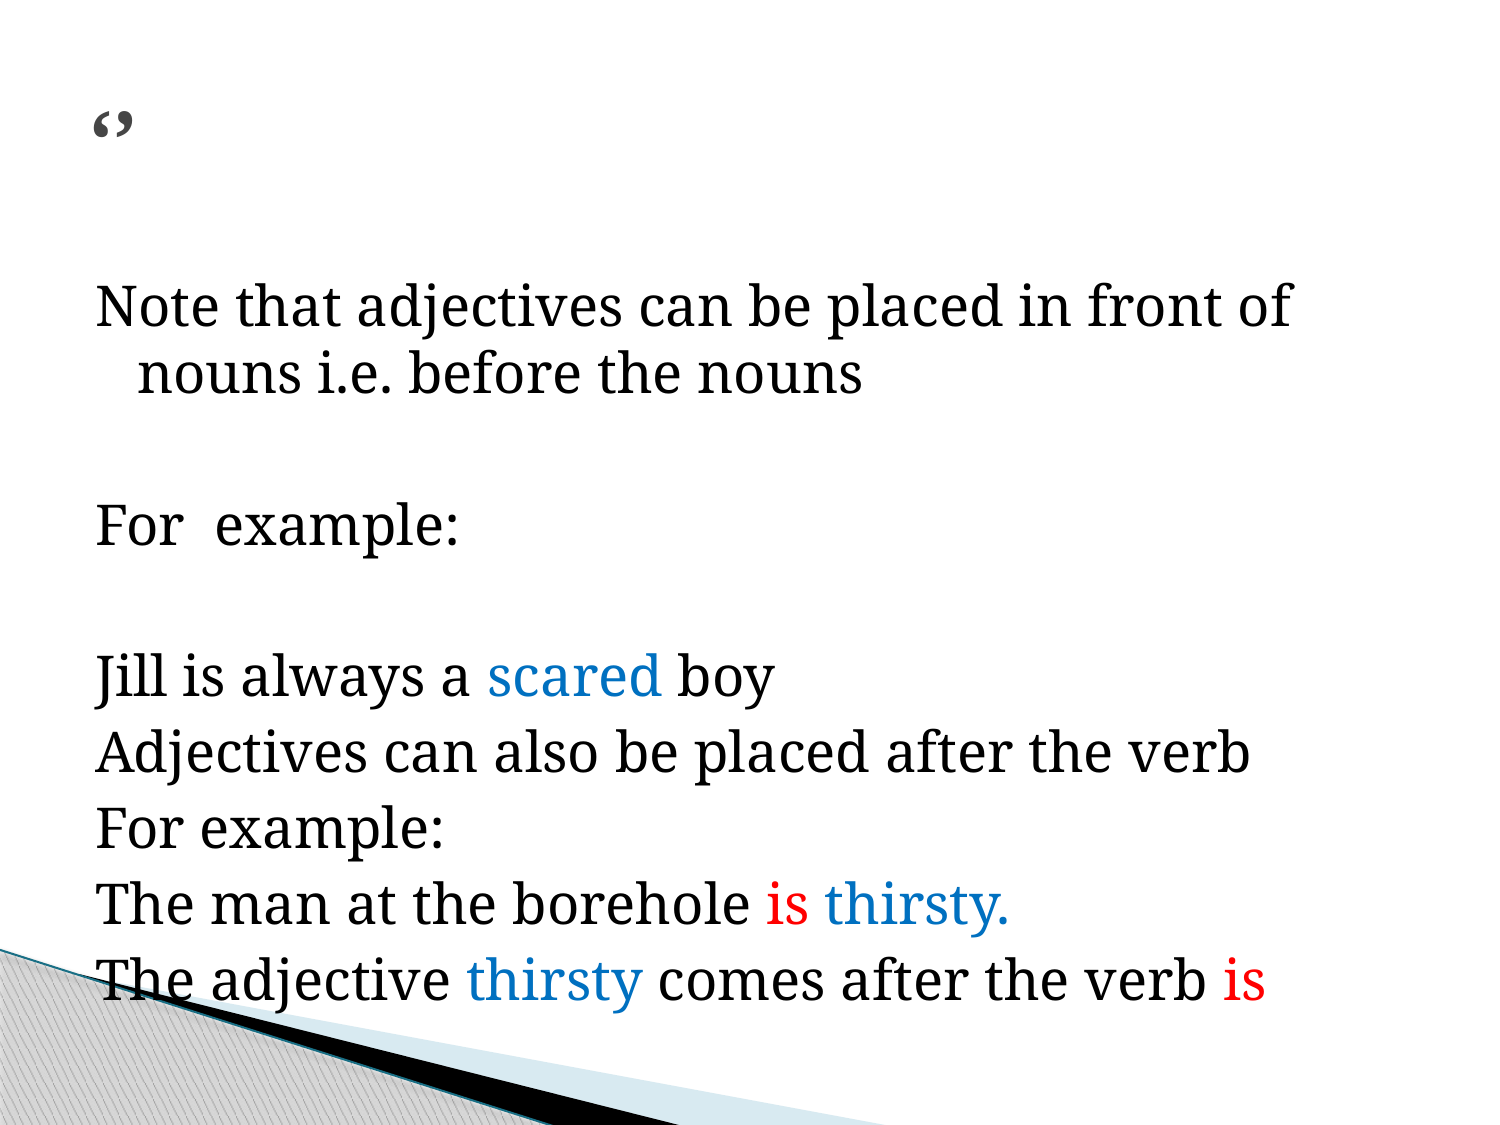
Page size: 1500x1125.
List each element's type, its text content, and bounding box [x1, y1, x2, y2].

list Note that adjectives can be placed in front of nouns i.e. before the nouns For example: Jill is always a scared boy Adjectives can also be placed after the verb For example: The man at the borehole is thirsty. The adjective thirsty comes after the verb is [62, 262, 1425, 1038]
title ‘’ [75, 45, 1425, 233]
